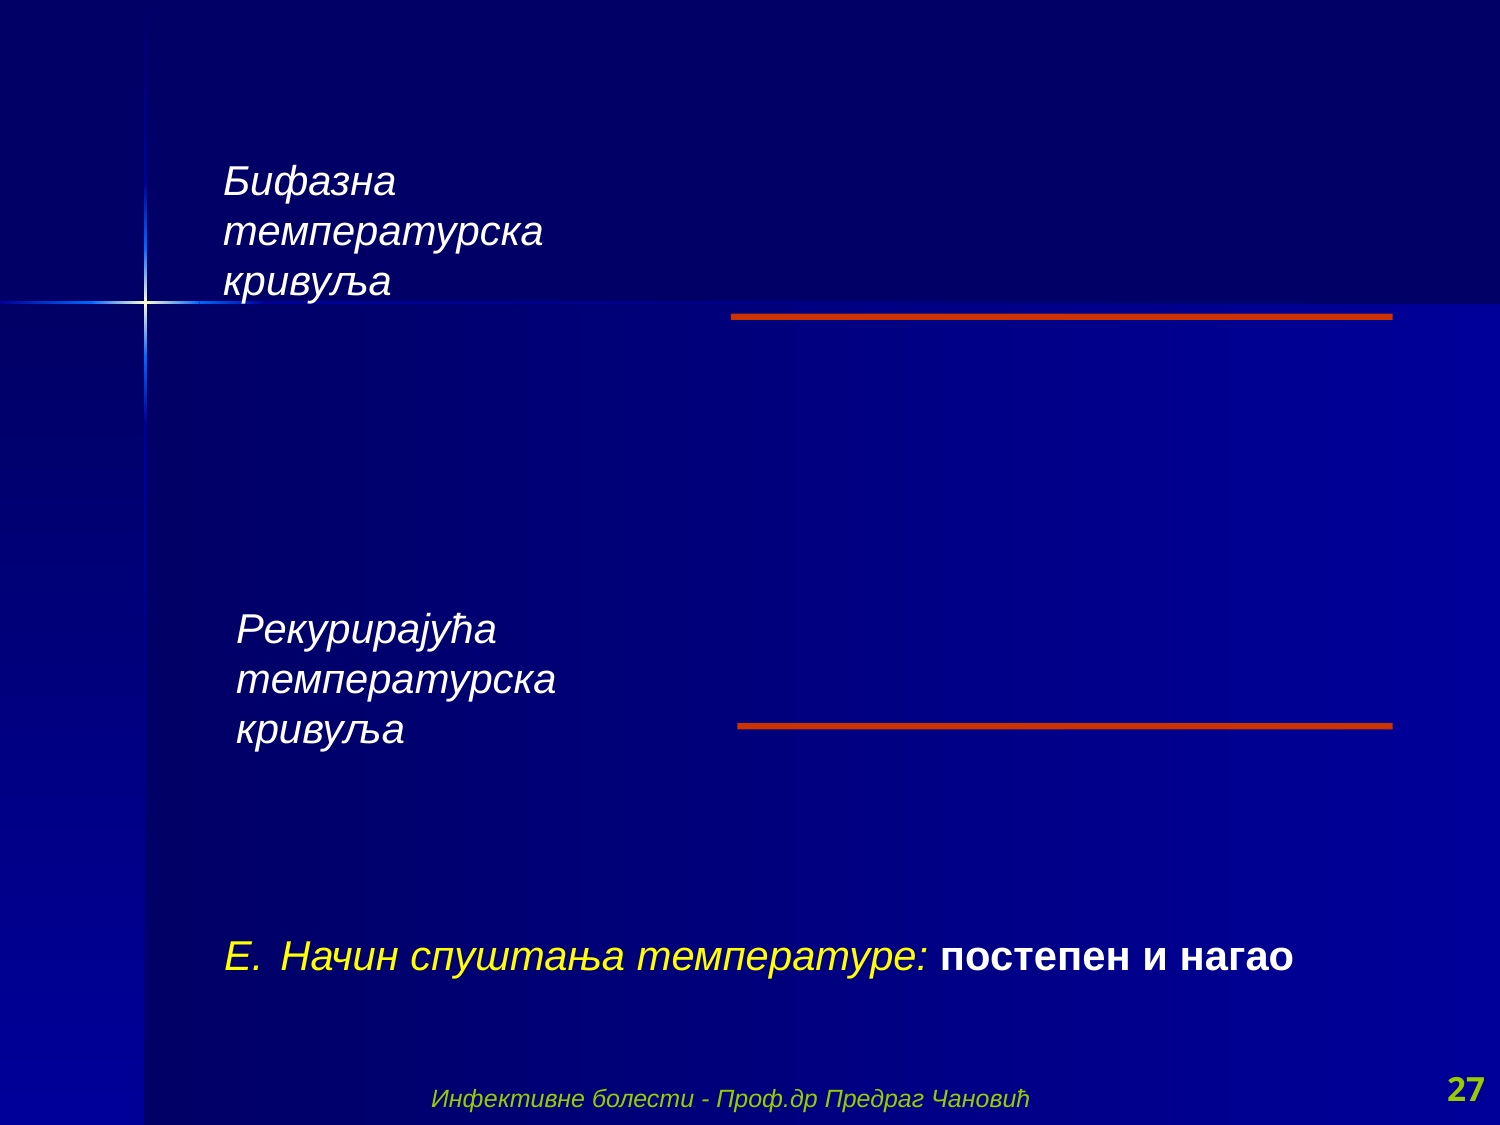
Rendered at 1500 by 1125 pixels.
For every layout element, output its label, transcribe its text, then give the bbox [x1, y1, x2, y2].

text_box Начин спуштања температуре: постепен и нагао [209, 921, 1321, 987]
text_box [674, 102, 1400, 393]
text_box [680, 499, 1400, 796]
footer Инфективне болести - Проф.др Предраг Чановић [412, 1074, 1051, 1125]
slide_number 27 [1354, 1059, 1500, 1125]
text_box Рекурирајућа температурска кривуља [221, 594, 584, 759]
text_box Бифазна температурска кривуља [208, 146, 571, 312]
